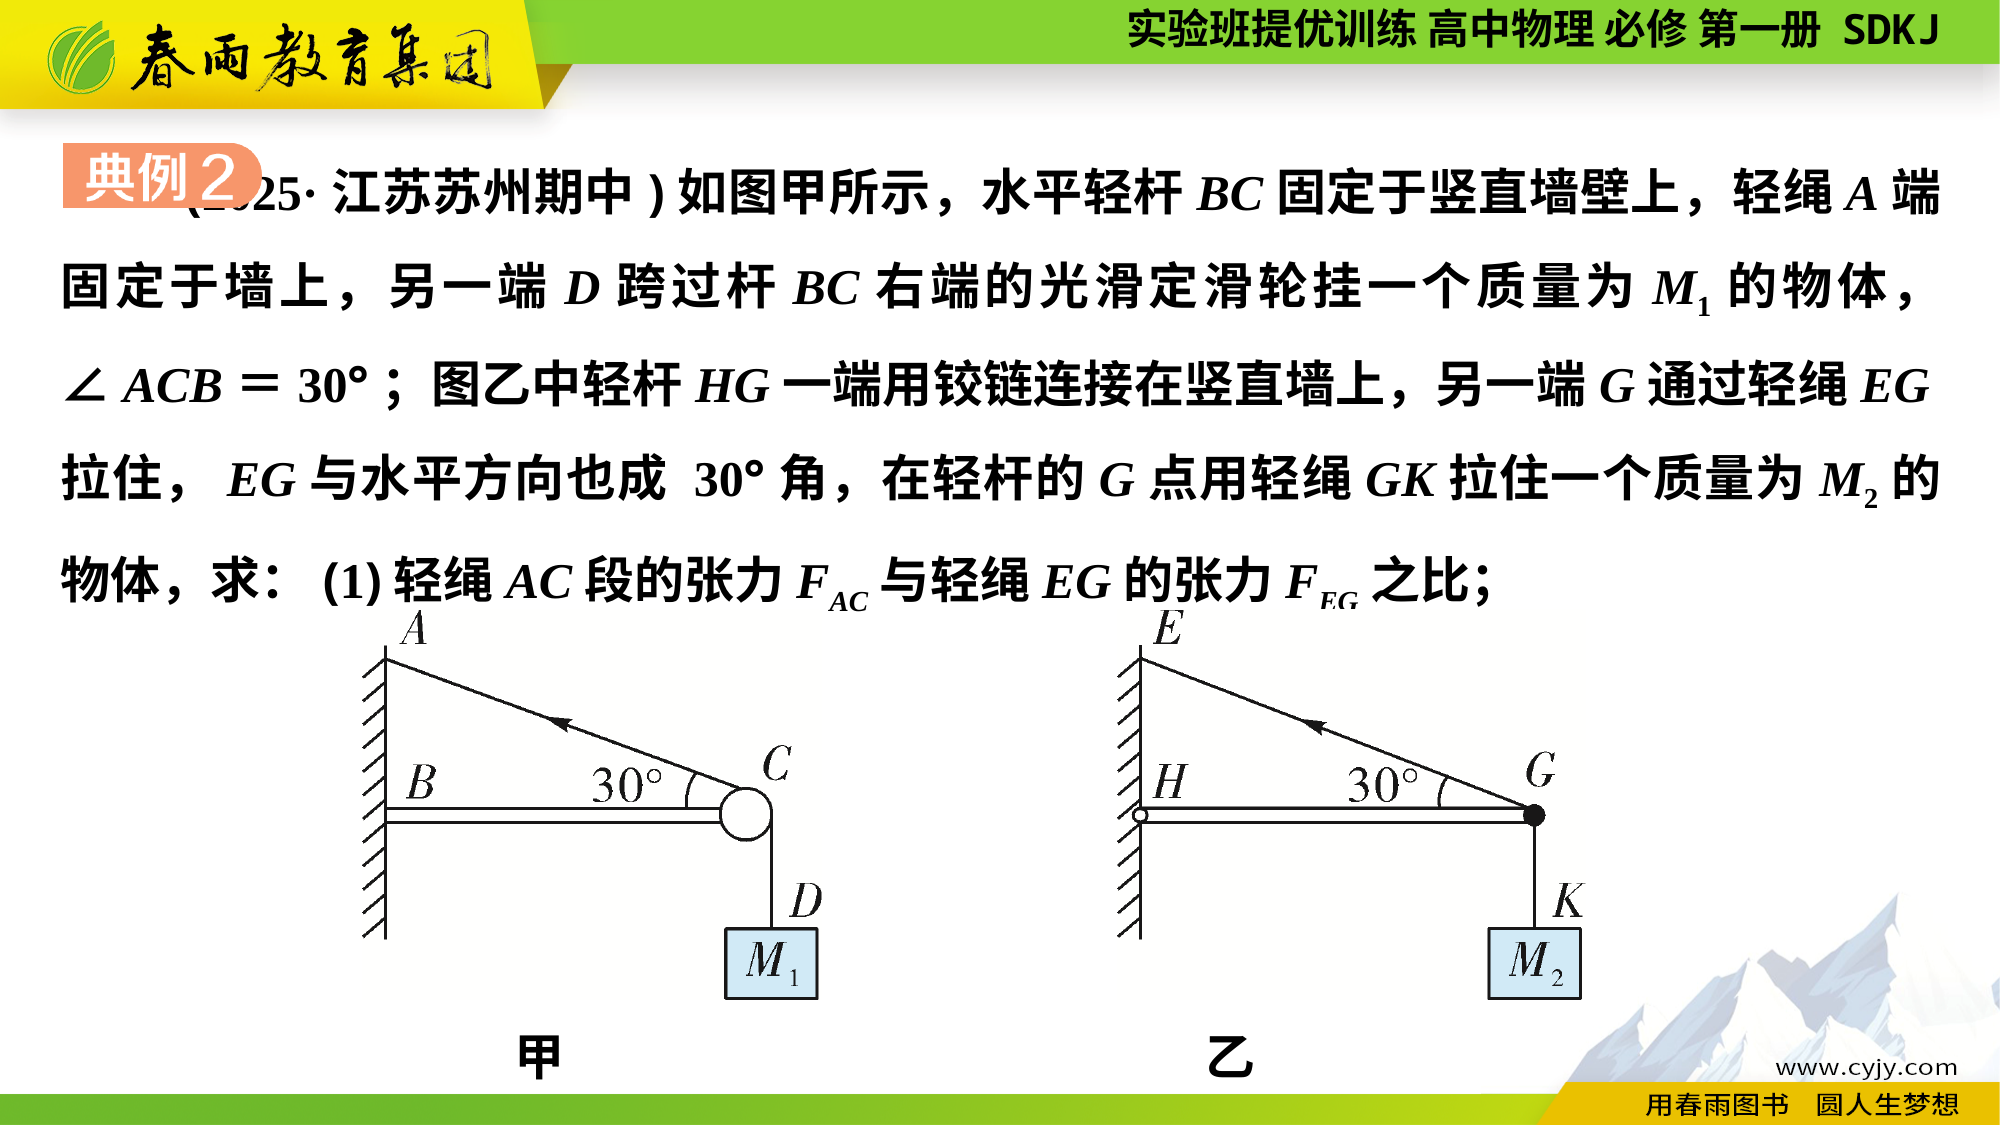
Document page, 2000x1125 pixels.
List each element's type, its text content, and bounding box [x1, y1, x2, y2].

text_box 甲 乙 [59, 987, 1944, 1093]
list (2025·江苏苏州期中)如图甲所示，水平轻杆BC固定于竖直墙壁上，轻绳A端固定于墙上，另一端D跨过杆BC右端的光滑定滑轮挂一个质量为M1的物体， ∠ACB＝30°；图乙中轻杆HG一端用铰链连接在竖直墙上，另一端G通过轻绳EG拉住，EG与水平方向也成 30°角，在轻杆的G点用轻绳GK拉住一个质量为M2的物体，求：(1)轻绳AC段的张力FAC与轻绳EG的张力FEG之比； [45, 122, 1957, 592]
picture [0, 0, 2000, 1125]
